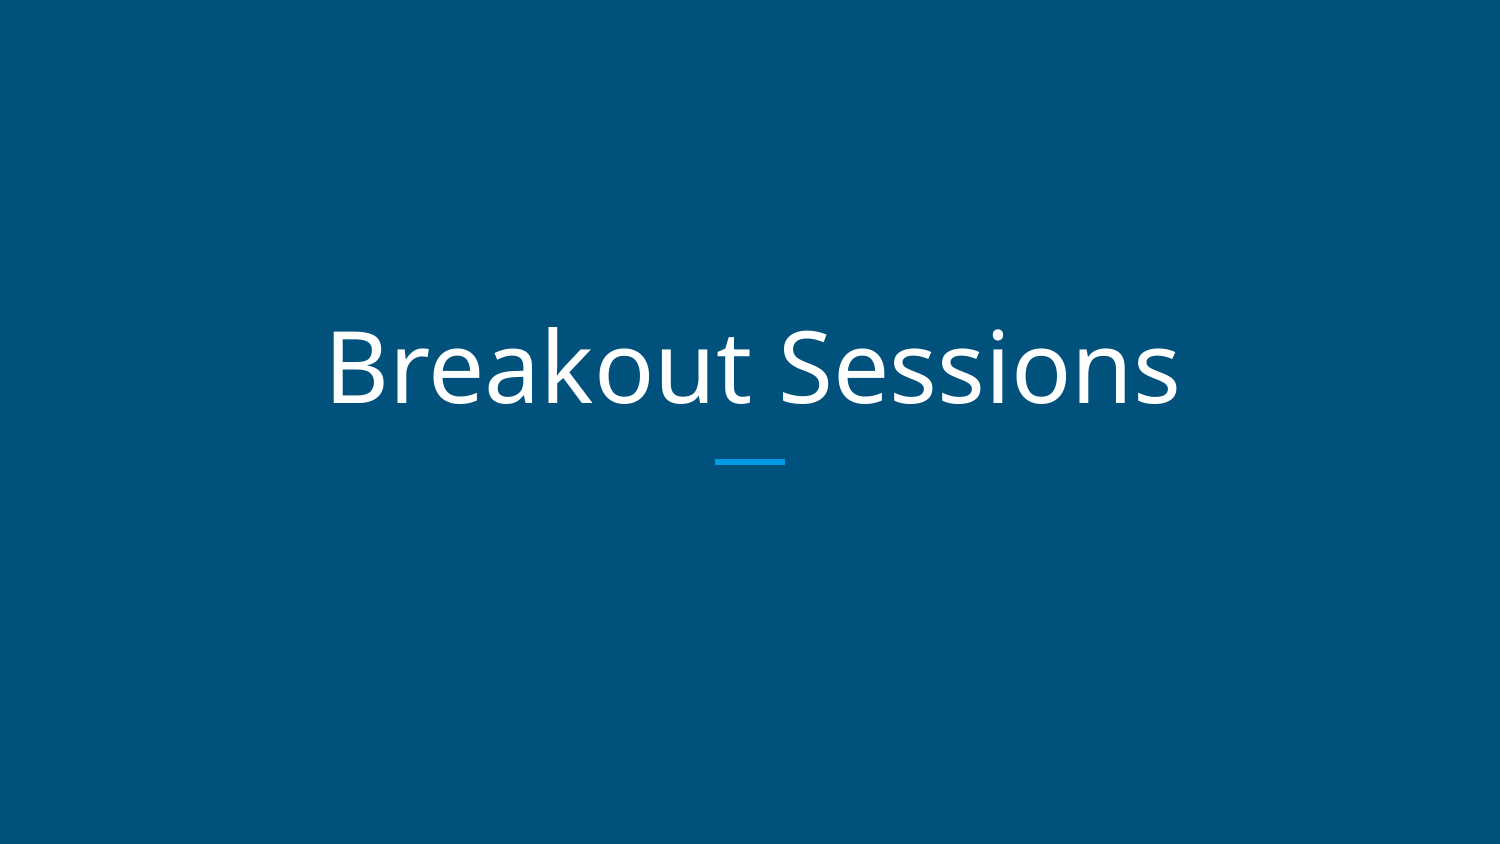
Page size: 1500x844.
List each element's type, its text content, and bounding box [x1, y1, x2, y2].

title Breakout Sessions [78, 289, 1428, 439]
